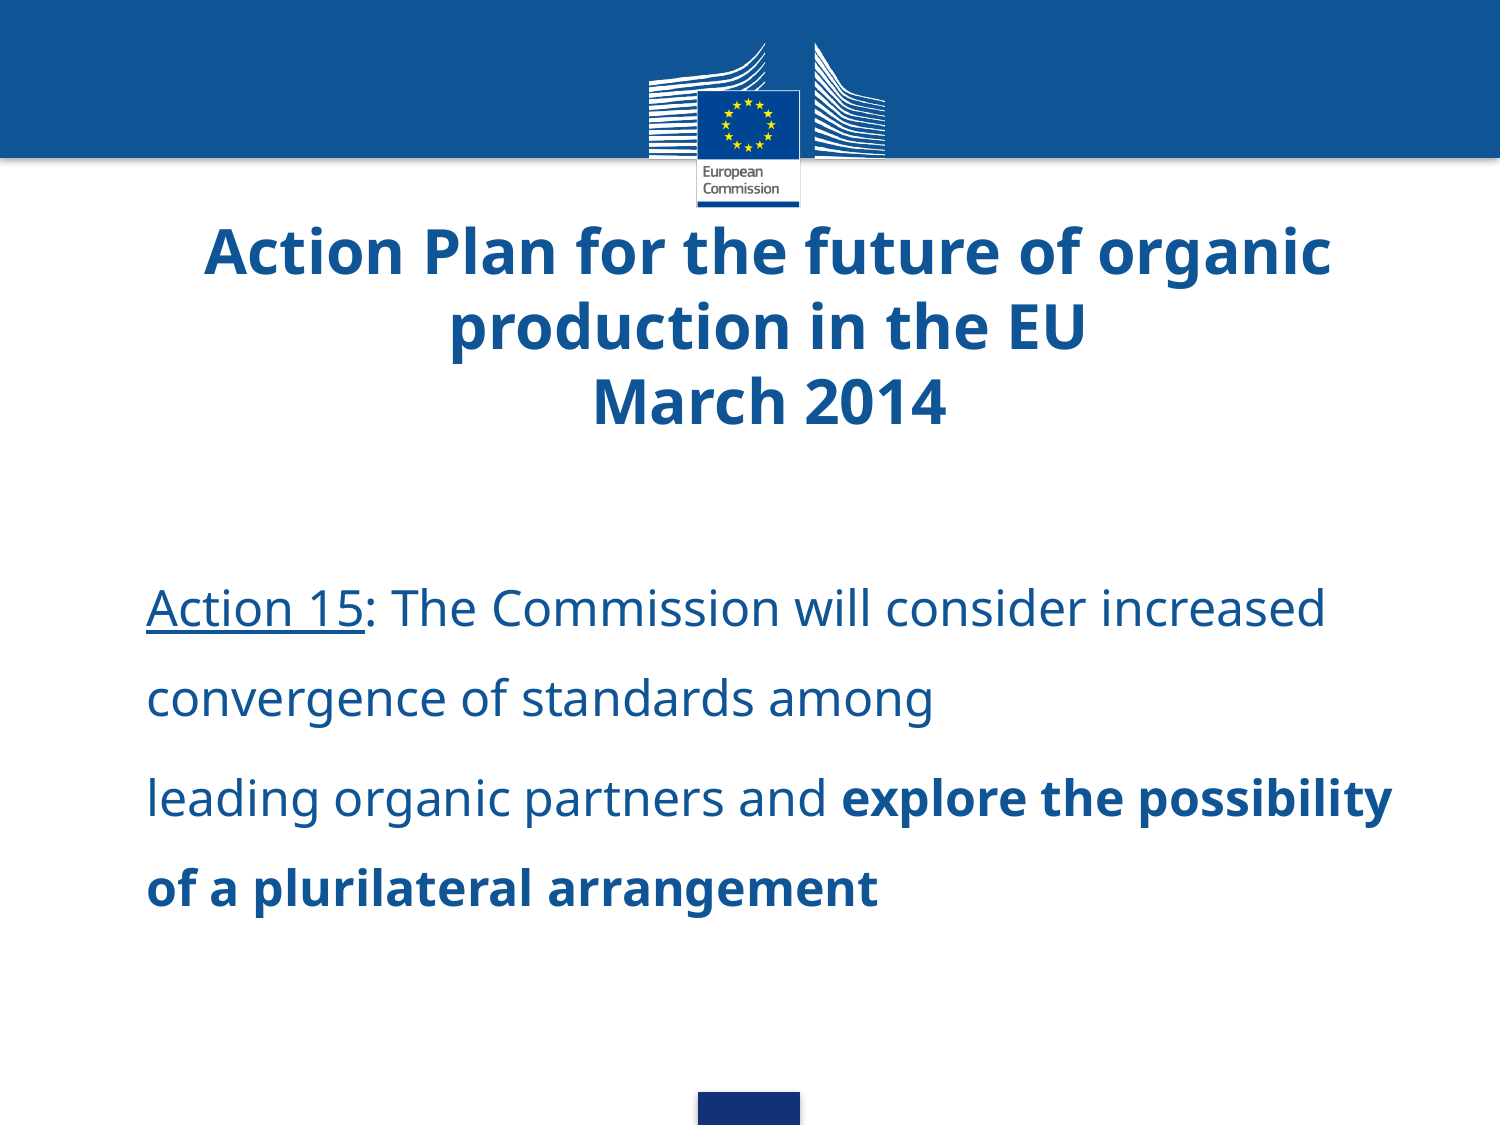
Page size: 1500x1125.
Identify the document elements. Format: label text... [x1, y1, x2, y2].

title Action Plan for the future of organic production in the EU March 2014 [64, 219, 1415, 504]
list Action 15: The Commission will consider increased convergence of standards among leading organic partners and explore the possibility of a plurilateral arrangement [75, 538, 1425, 988]
picture [649, 42, 885, 208]
